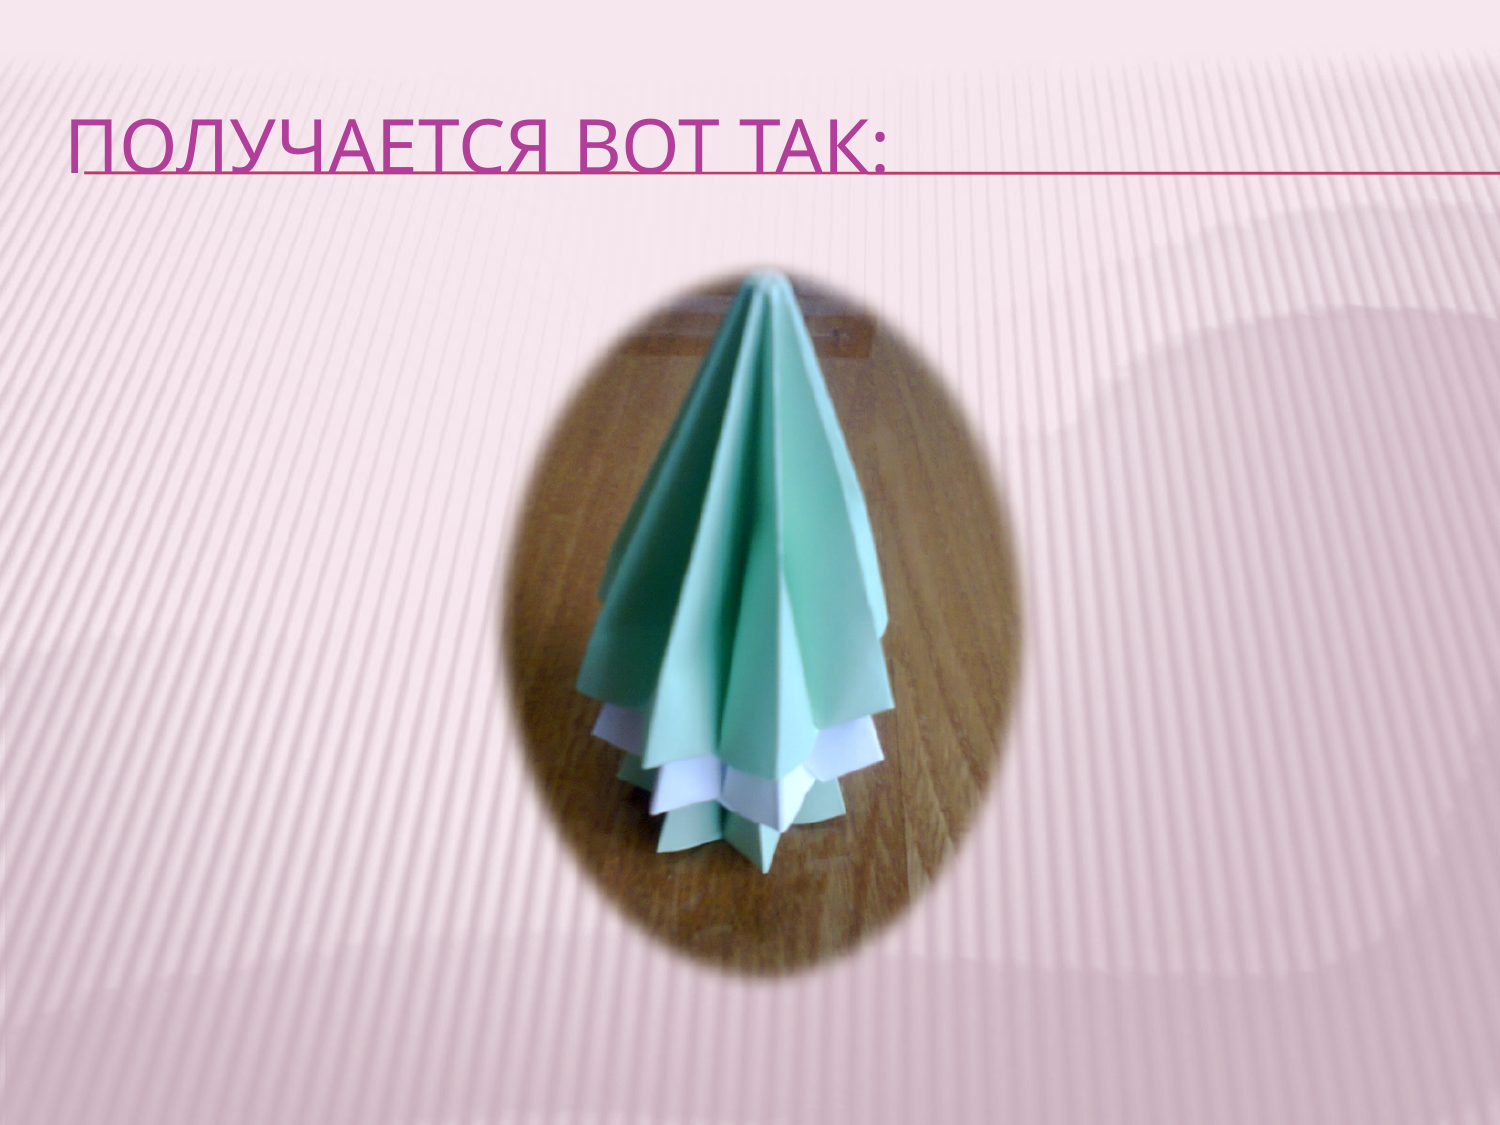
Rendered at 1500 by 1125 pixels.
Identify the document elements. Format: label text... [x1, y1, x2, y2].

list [483, 254, 1042, 998]
title Получается вот так: [50, 75, 1475, 213]
